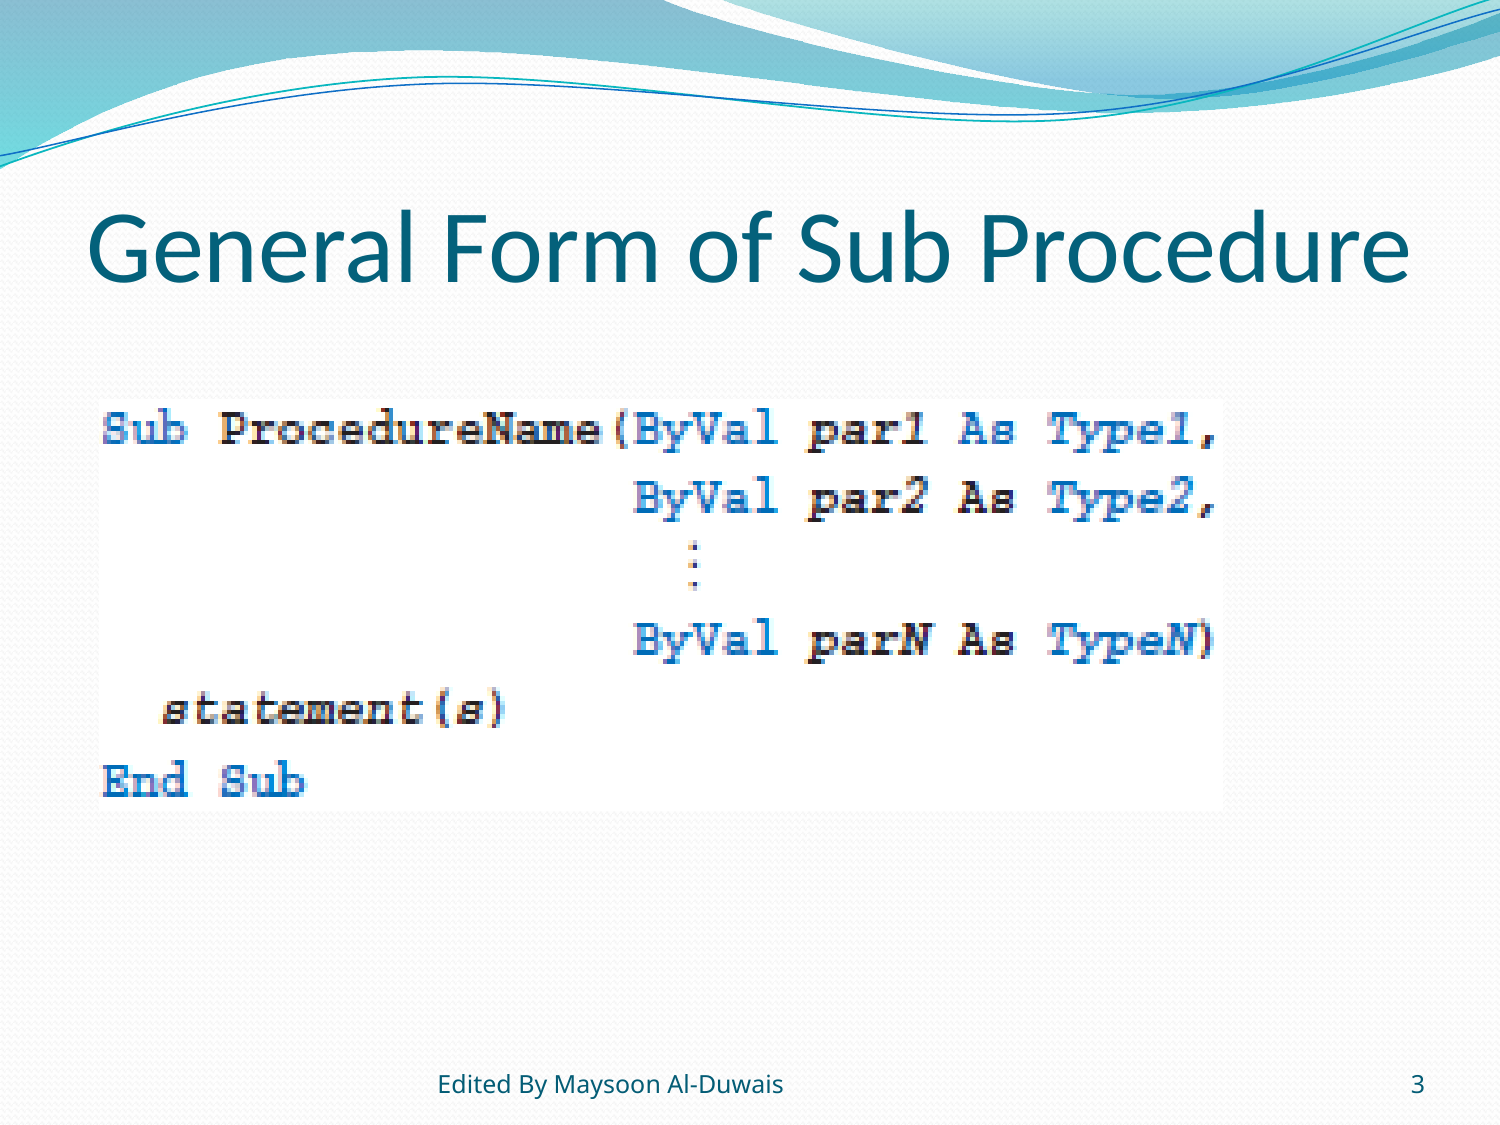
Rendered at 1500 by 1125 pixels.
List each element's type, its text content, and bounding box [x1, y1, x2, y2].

title General Form of Sub Procedure [75, 115, 1425, 303]
picture [99, 399, 1223, 811]
footer Edited By Maysoon Al-Duwais [437, 1042, 988, 1103]
slide_number 3 [1299, 1042, 1425, 1103]
